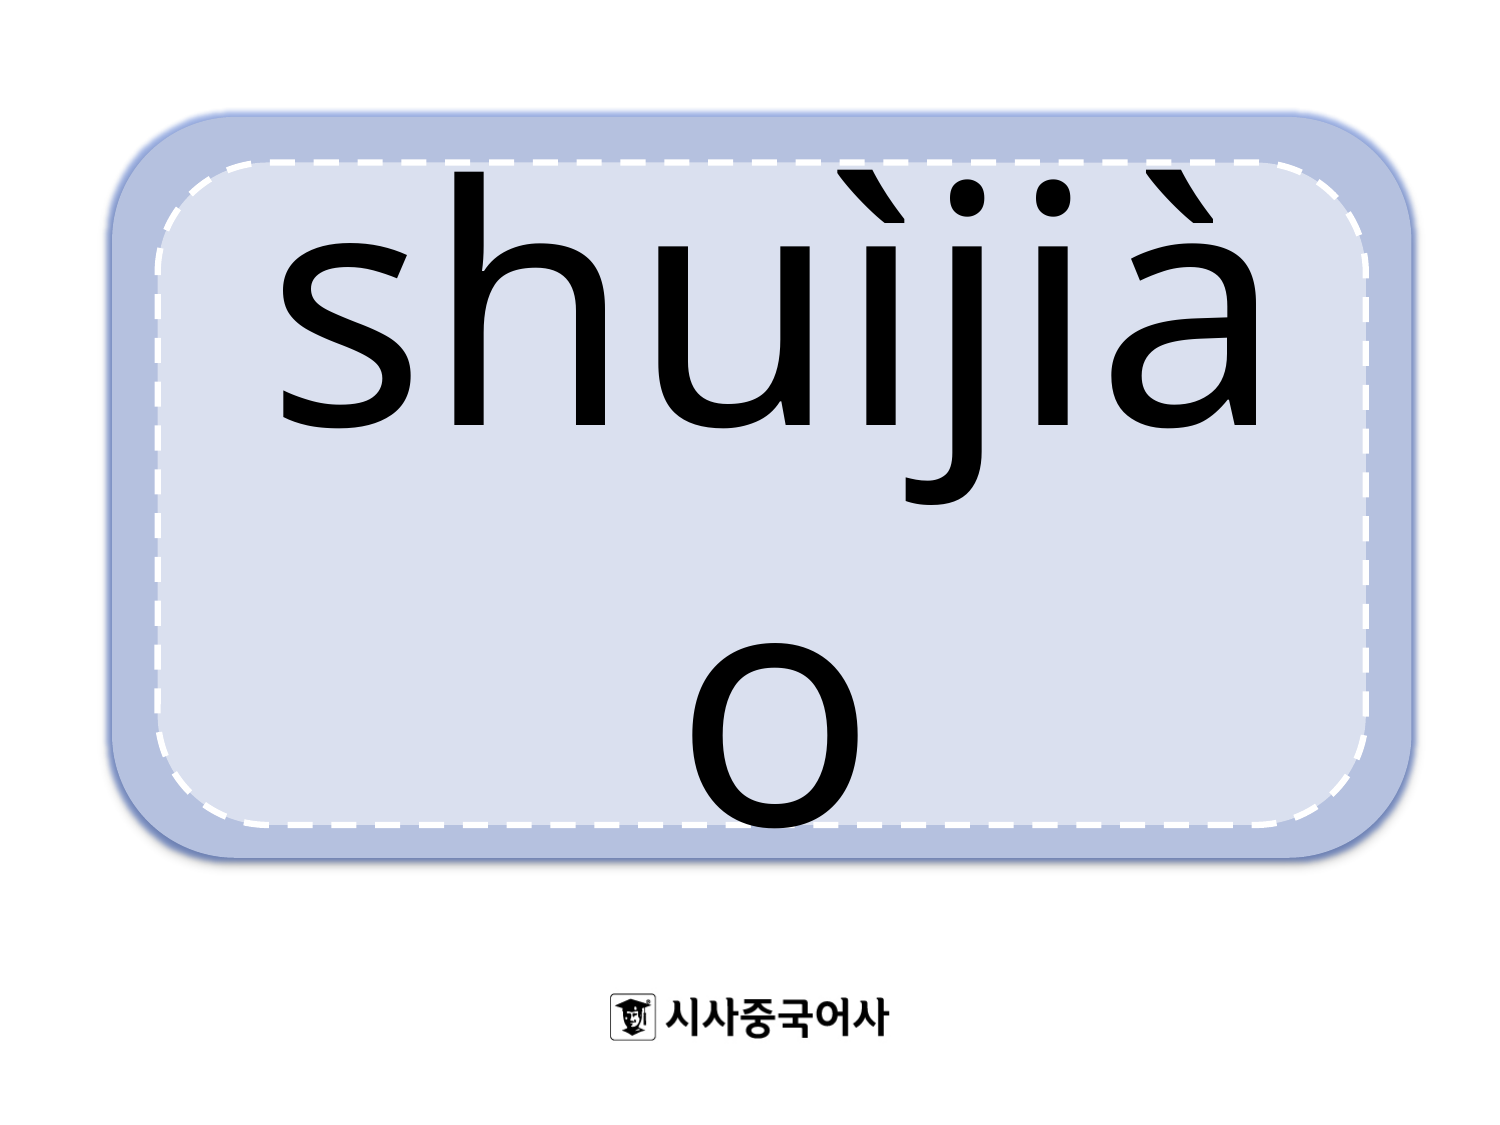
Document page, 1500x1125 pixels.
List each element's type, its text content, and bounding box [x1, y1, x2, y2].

picture [602, 987, 898, 1047]
text_box shuìjiào [171, 160, 1380, 824]
